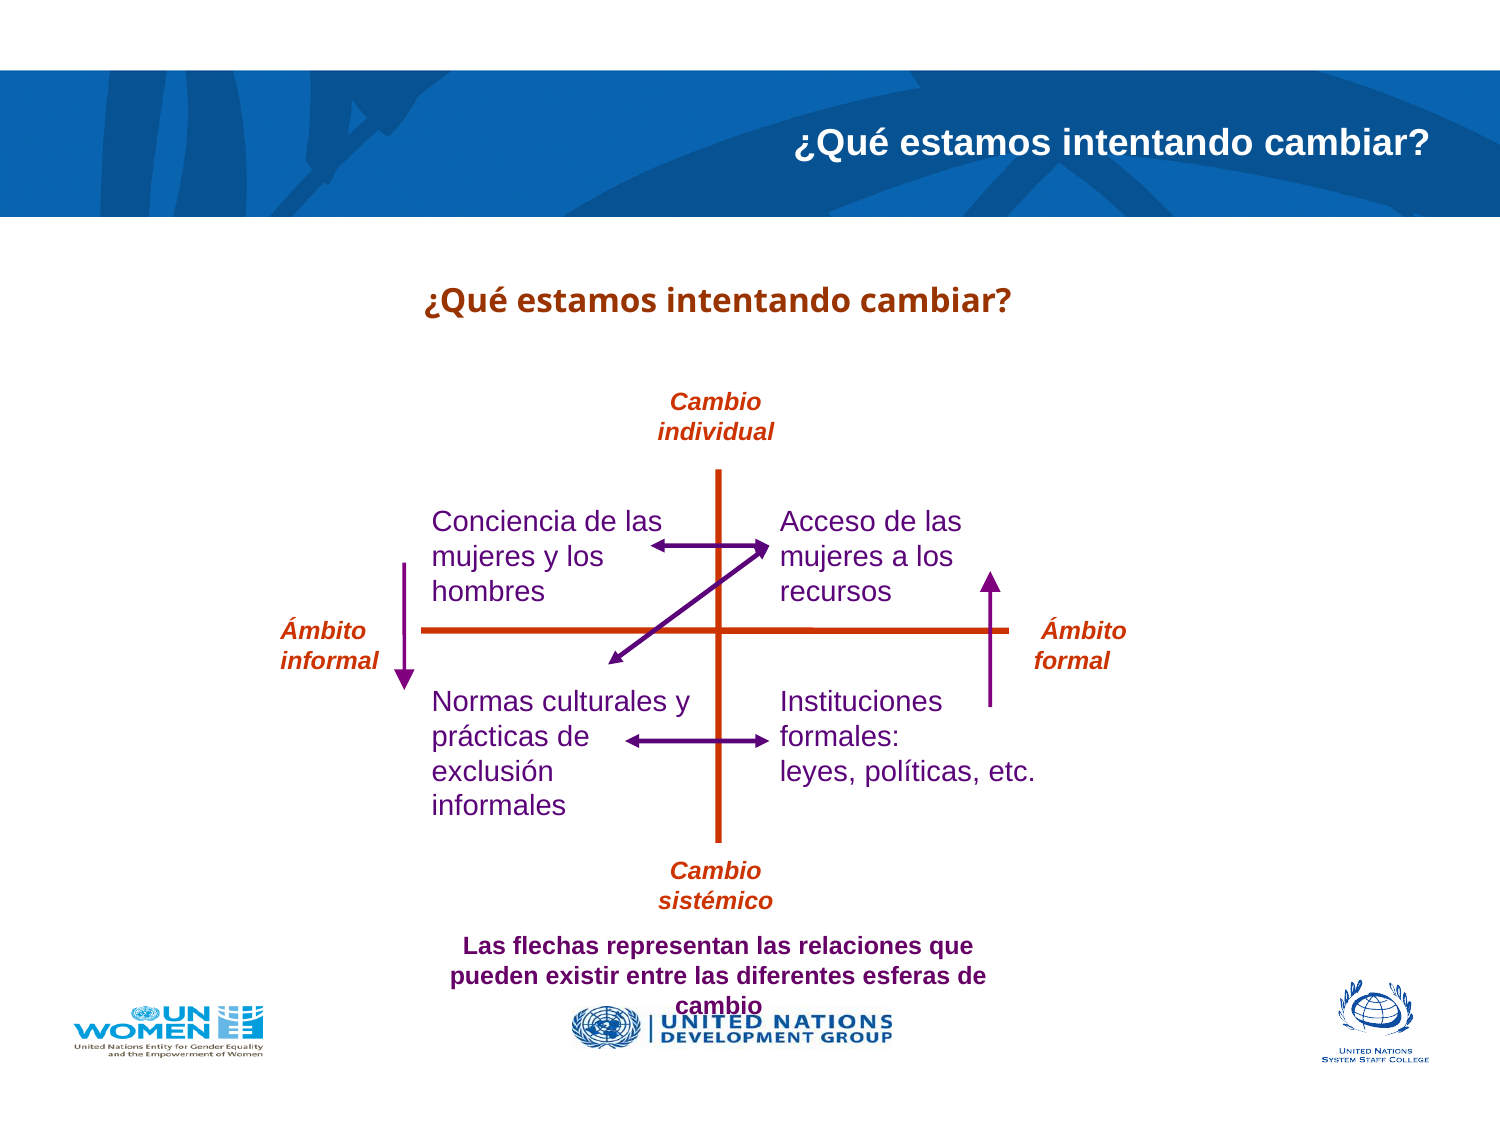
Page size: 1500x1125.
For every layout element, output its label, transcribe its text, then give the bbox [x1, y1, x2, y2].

picture [572, 1007, 892, 1049]
picture [170, 1006, 179, 1018]
title ¿Qué estamos intentando cambiar? [170, 89, 1447, 191]
picture [194, 1006, 204, 1013]
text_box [266, 254, 1171, 1007]
picture [1322, 979, 1429, 1063]
picture [73, 1006, 263, 1058]
picture [0, 70, 1500, 217]
